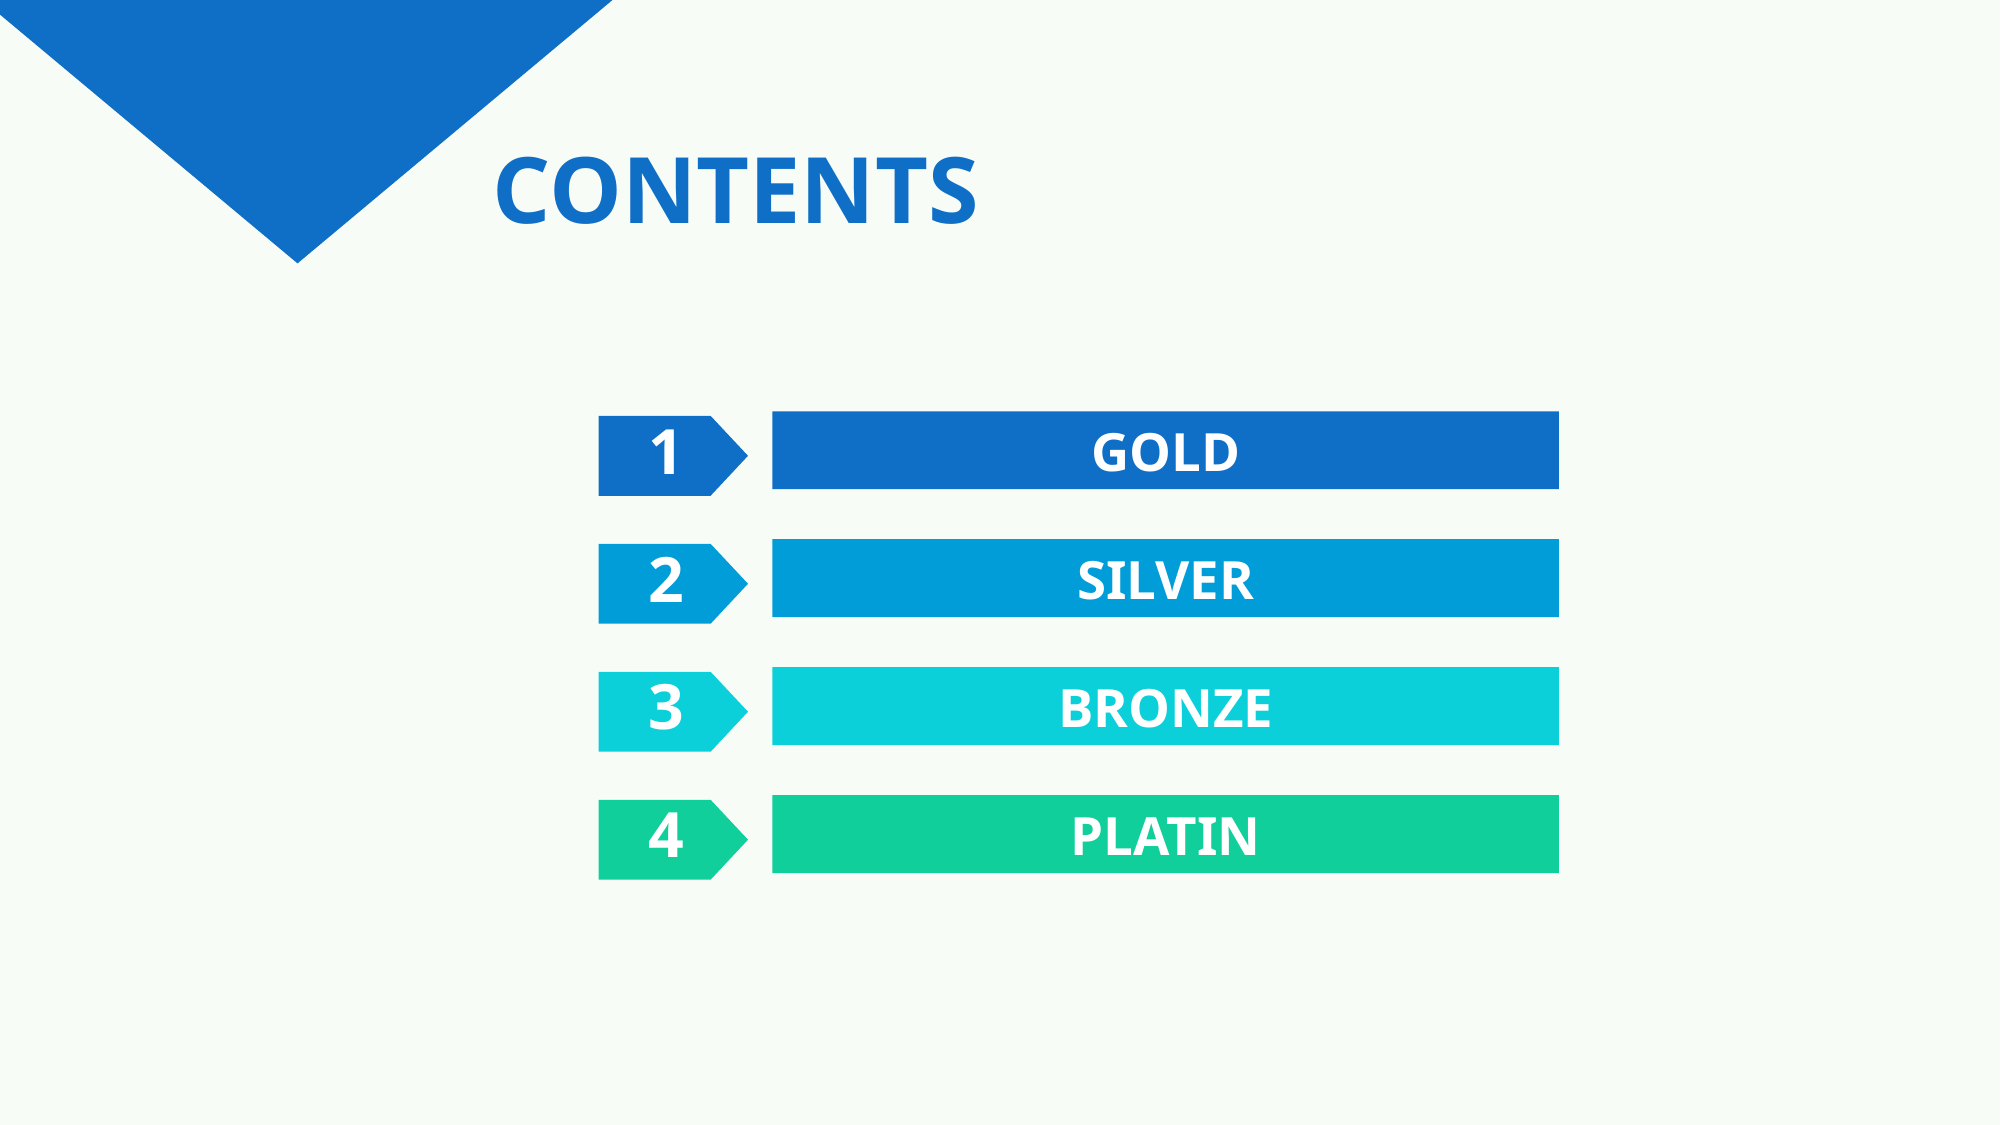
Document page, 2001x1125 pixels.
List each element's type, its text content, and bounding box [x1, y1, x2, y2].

text_box BRONZE [772, 667, 1559, 746]
text_box [0, 0, 613, 264]
text_box 1 [648, 412, 685, 488]
text_box SILVER [772, 539, 1559, 618]
text_box [598, 671, 748, 752]
text_box GOLD [772, 411, 1559, 490]
text_box [598, 543, 748, 624]
text_box [598, 415, 748, 496]
text_box PLATIN [772, 795, 1559, 874]
text_box 4 [648, 795, 685, 871]
text_box CONTENTS [492, 132, 1111, 243]
text_box [598, 799, 748, 880]
text_box 2 [648, 539, 685, 615]
text_box 3 [648, 667, 685, 743]
